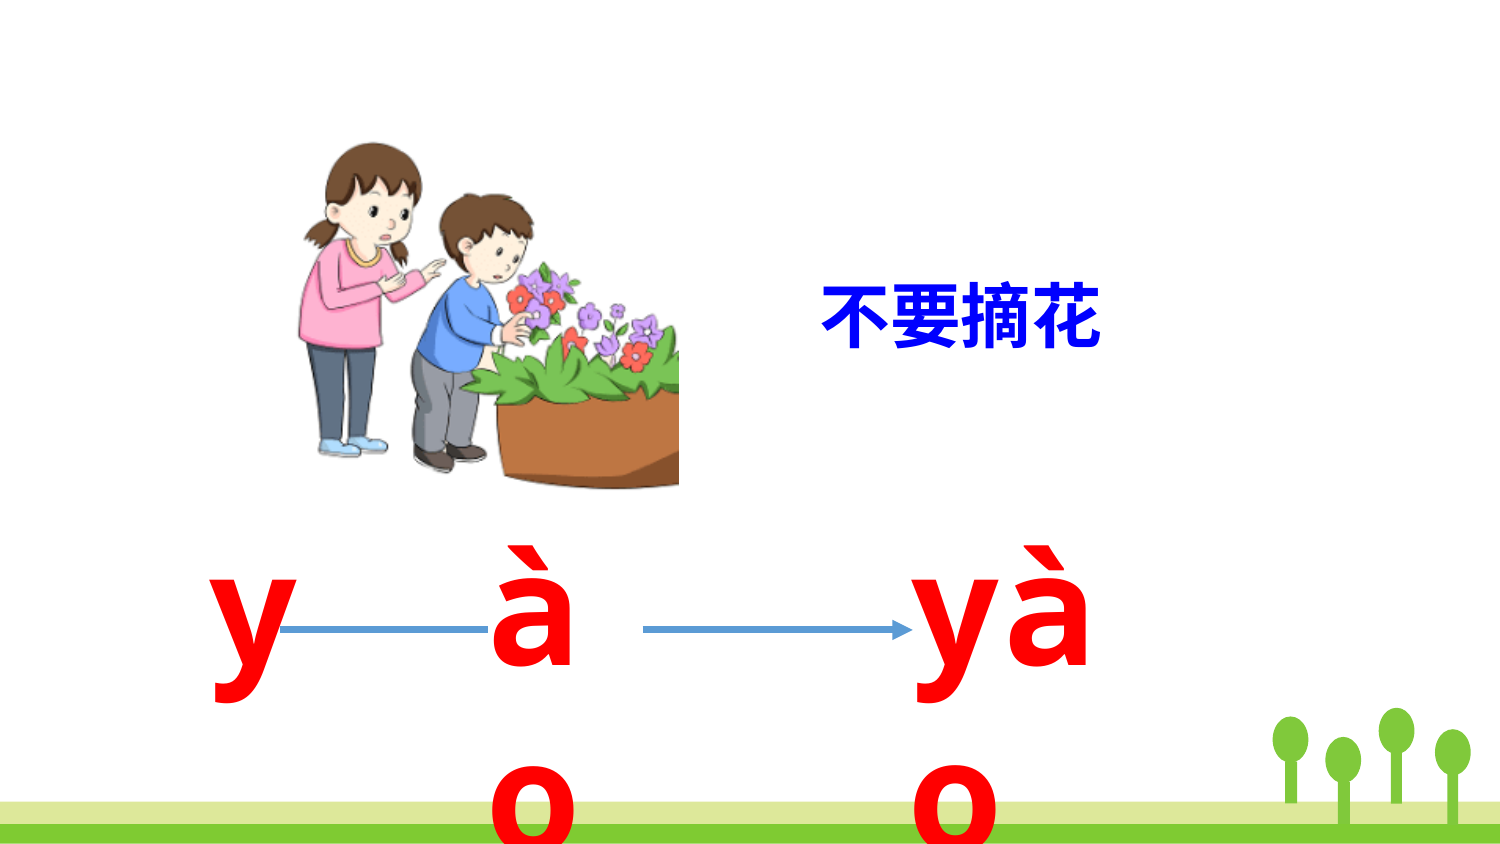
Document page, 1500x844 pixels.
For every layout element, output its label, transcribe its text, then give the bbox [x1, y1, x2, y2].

picture [280, 95, 679, 505]
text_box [0, 707, 1500, 844]
text_box ào [474, 505, 659, 707]
text_box y [195, 504, 308, 703]
text_box yào [897, 503, 1165, 707]
text_box 不要摘花 [808, 266, 1145, 363]
